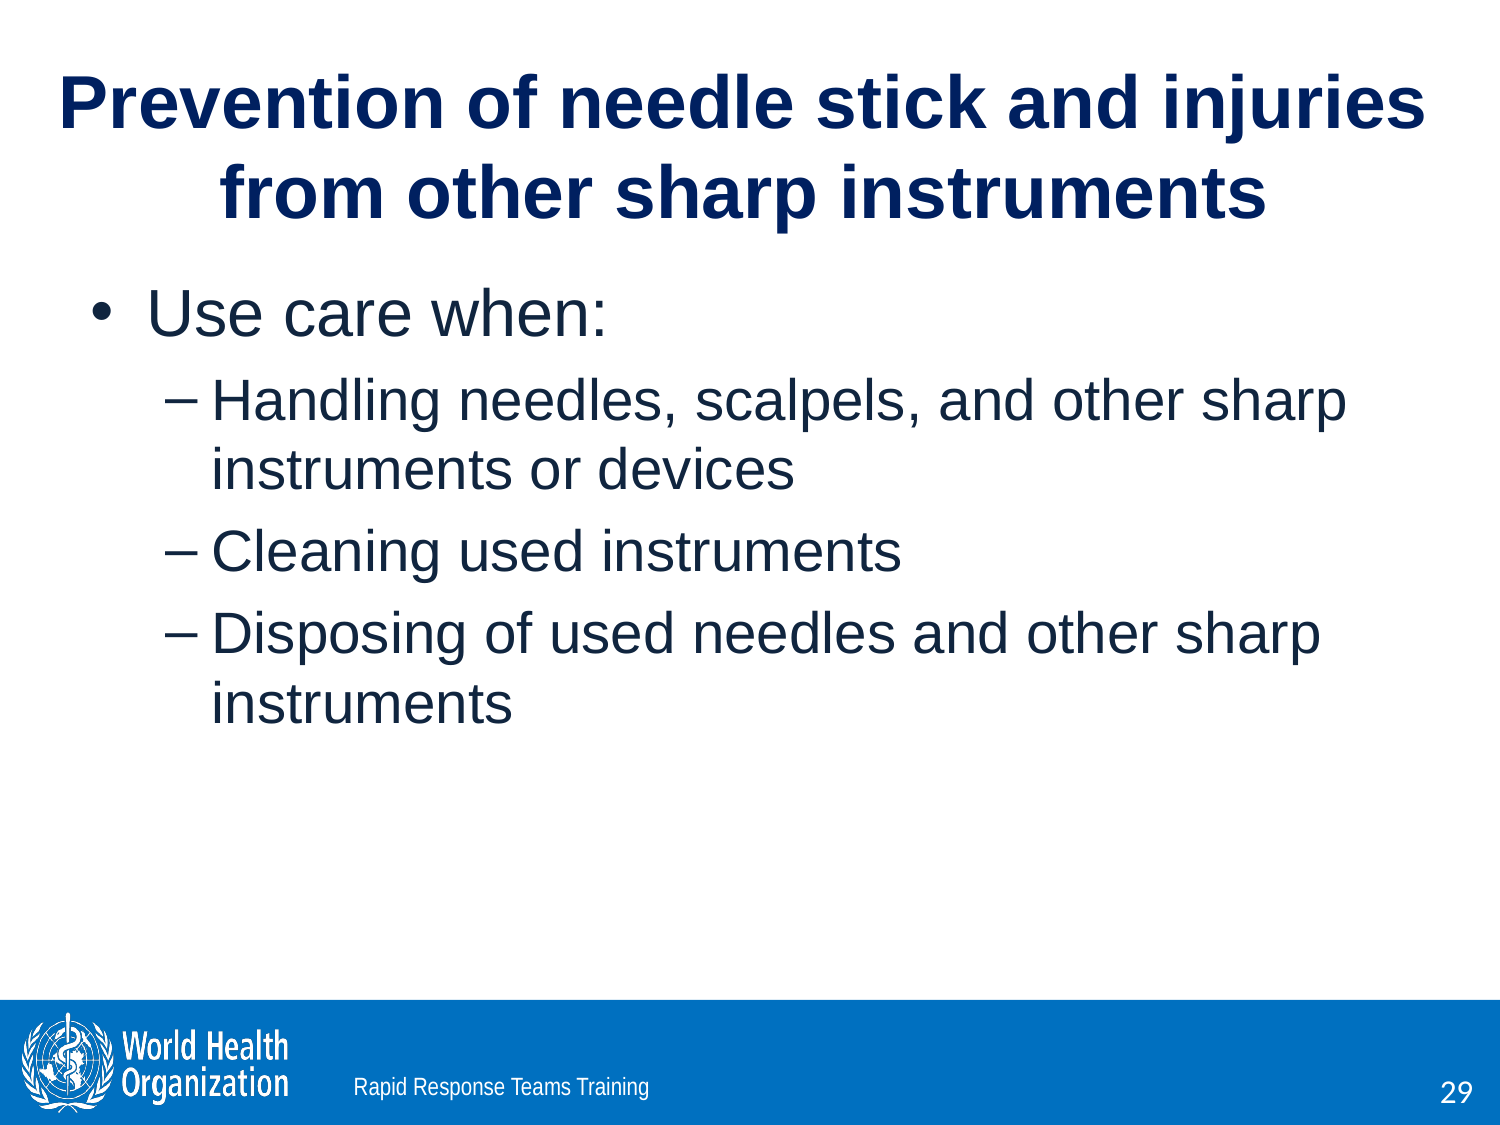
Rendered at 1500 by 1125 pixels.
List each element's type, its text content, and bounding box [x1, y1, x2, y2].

list Use care when: Handling needles, scalpels, and other sharp instruments or devices Cleaning used instruments Disposing of used needles and other sharp instruments [75, 262, 1425, 1005]
title Prevention of needle stick and injuries from other sharp instruments [17, 66, 1471, 220]
picture [21, 1012, 288, 1113]
